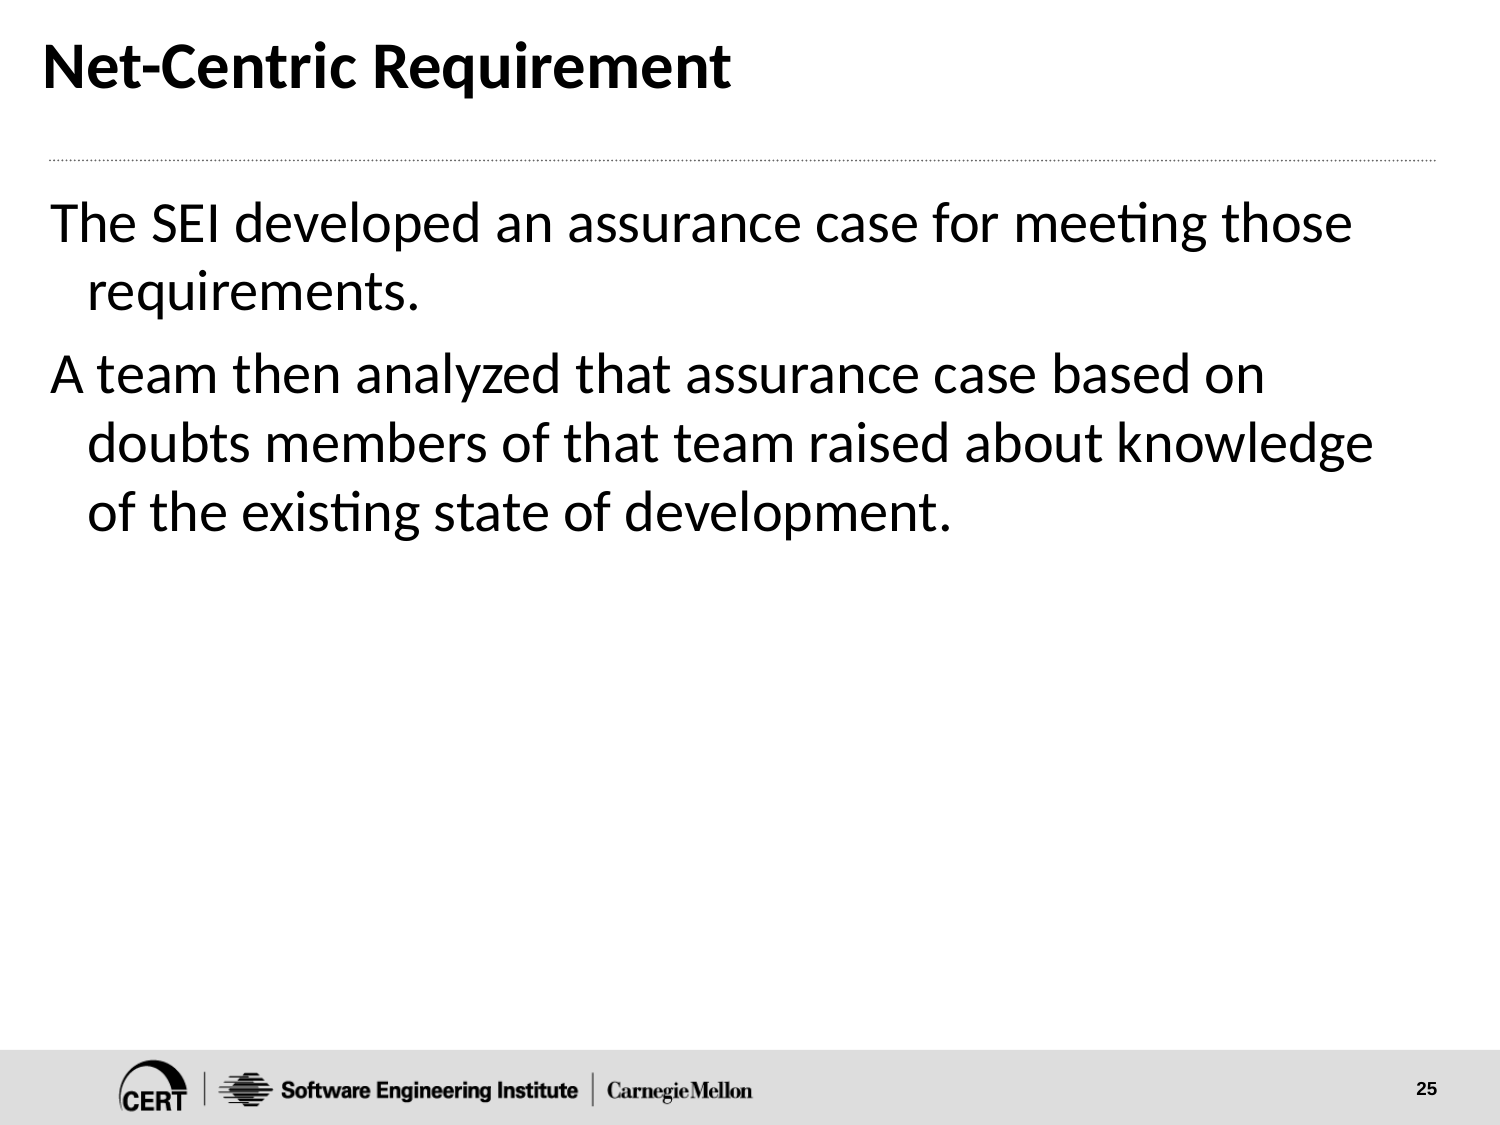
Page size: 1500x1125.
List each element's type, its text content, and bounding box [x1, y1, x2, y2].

picture [102, 1056, 765, 1117]
title Net-Centric Requirement [42, 37, 1434, 155]
list The SEI developed an assurance case for meeting those requirements. A team then analyzed that assurance case based on doubts members of that team raised about knowledge of the existing state of development. [49, 187, 1438, 1001]
